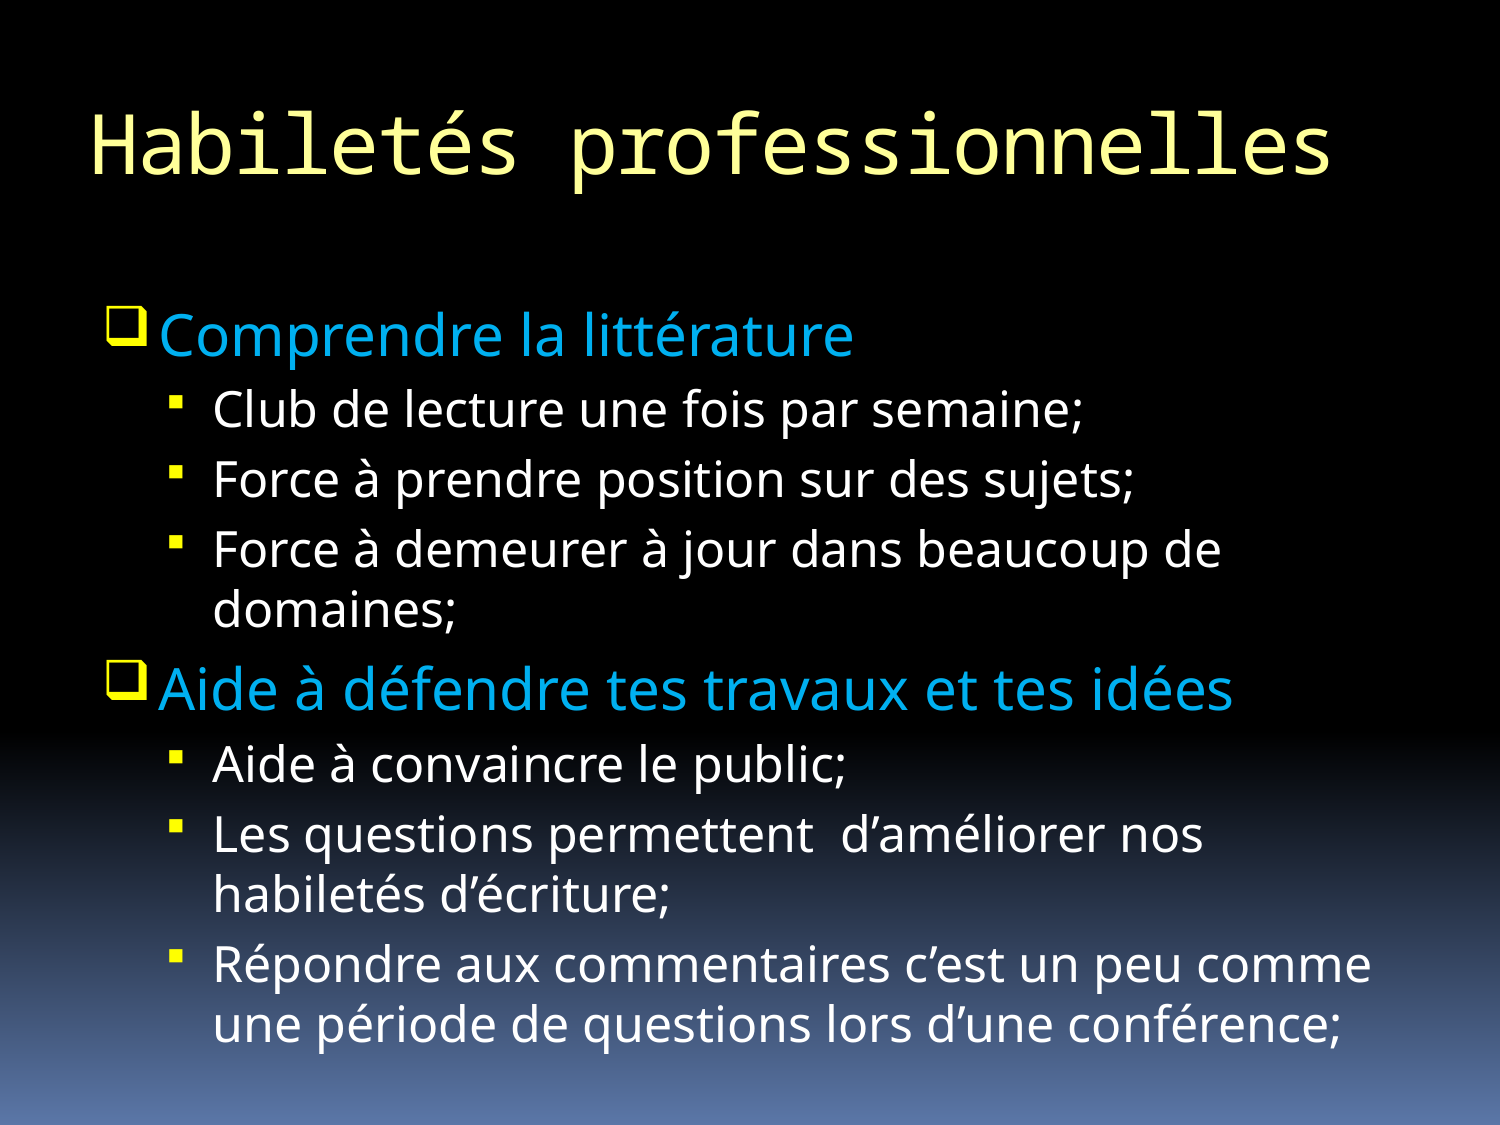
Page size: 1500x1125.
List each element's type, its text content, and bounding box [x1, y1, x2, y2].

list Comprendre la littérature Club de lecture une fois par semaine; Force à prendre position sur des sujets; Force à demeurer à jour dans beaucoup de domaines; Aide à défendre tes travaux et tes idées Aide à convaincre le public; Les questions permettent d’améliorer nos habiletés d’écriture; Répondre aux commentaires c’est un peu comme une période de questions lors d’une conférence; [76, 290, 1418, 1033]
title Habiletés professionnelles [75, 83, 1425, 234]
